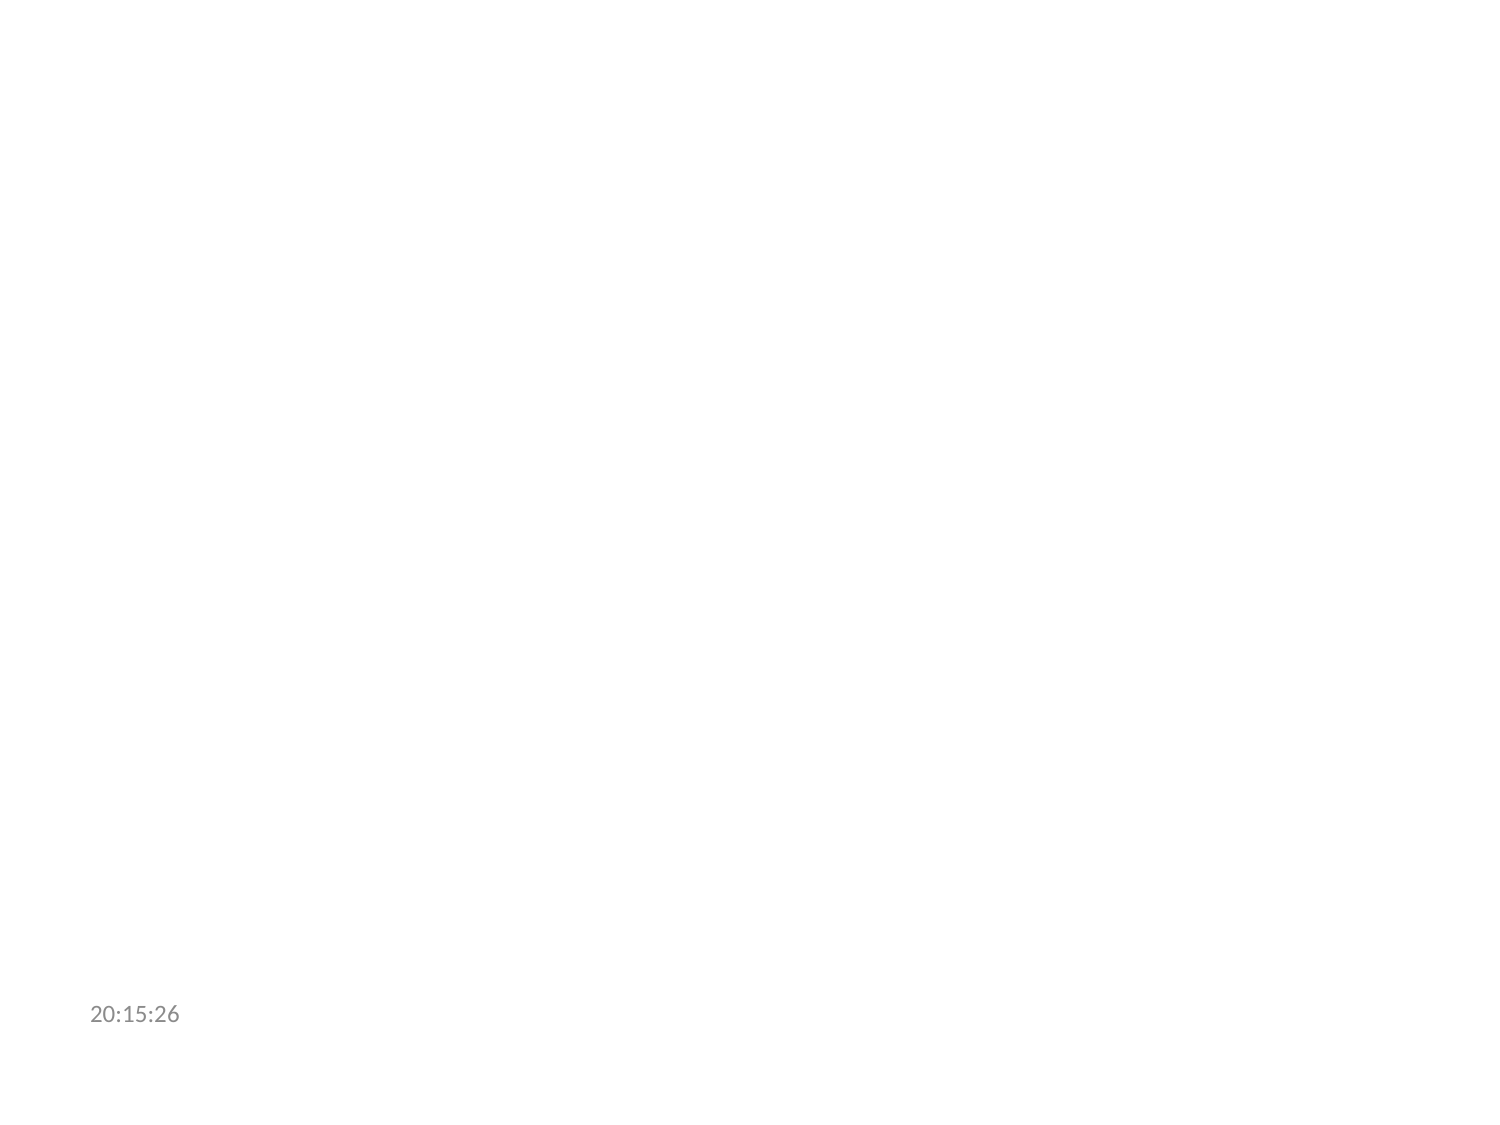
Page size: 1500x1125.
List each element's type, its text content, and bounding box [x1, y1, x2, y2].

text_box 15:35:09 [75, 982, 425, 1043]
